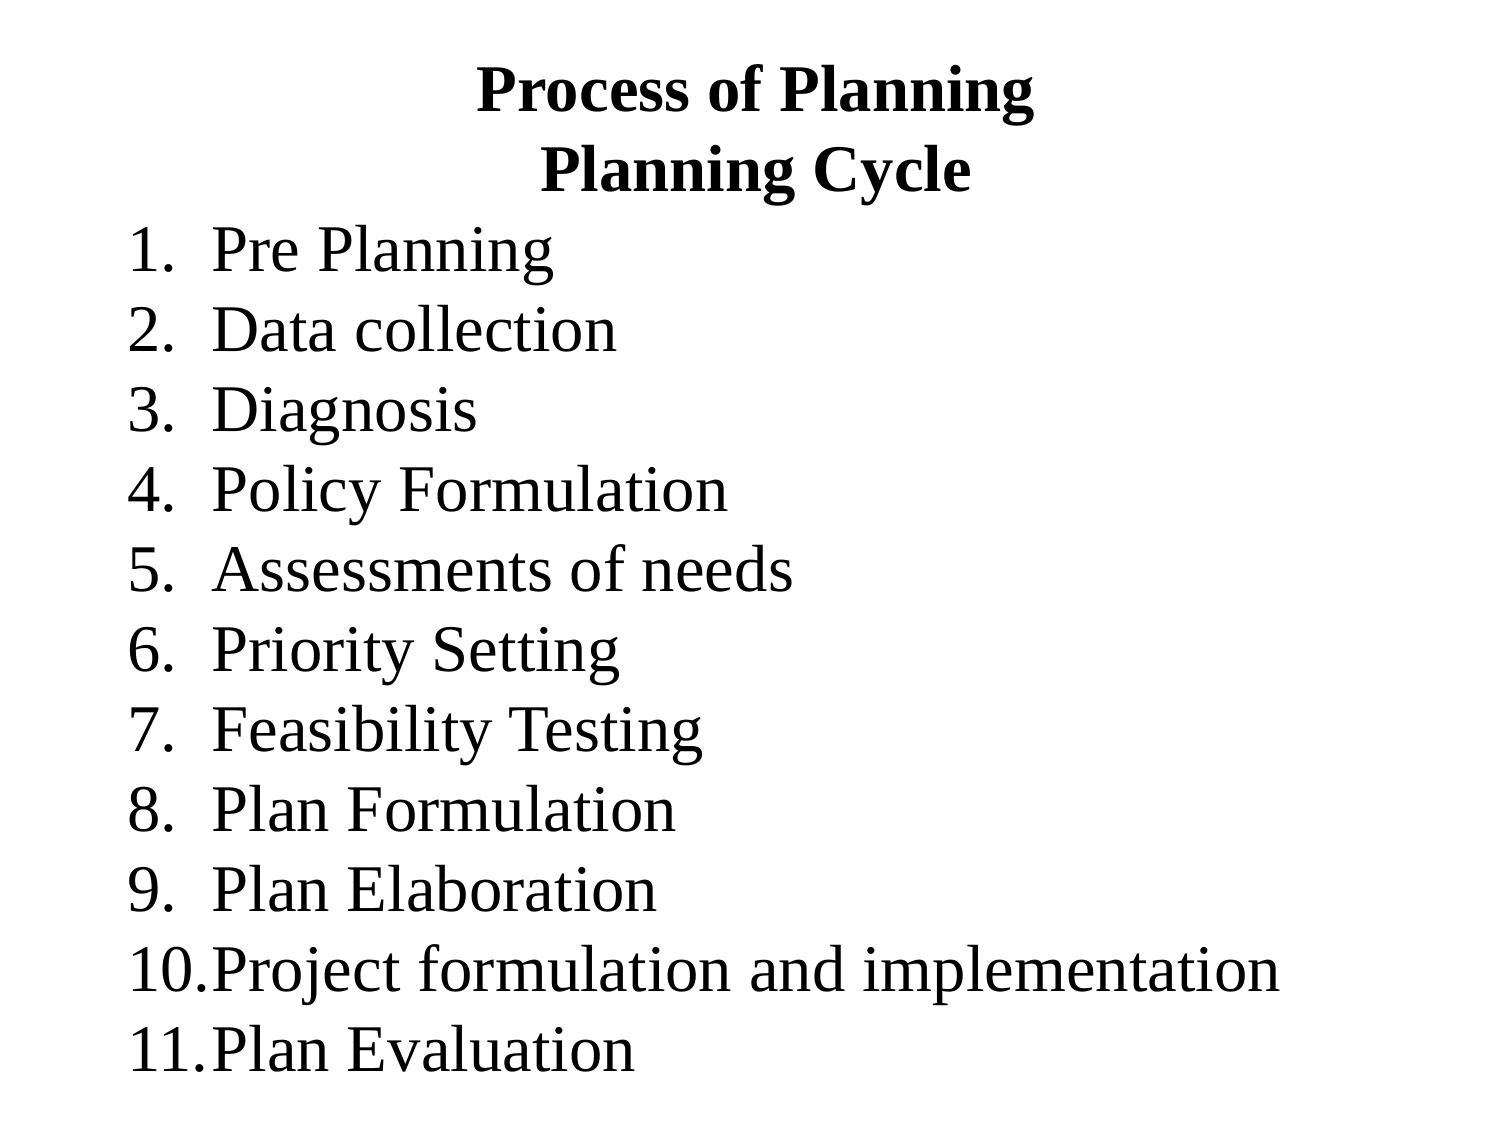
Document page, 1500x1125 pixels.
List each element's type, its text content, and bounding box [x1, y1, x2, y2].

text_box Process of Planning Planning Cycle Pre Planning Data collection Diagnosis Policy Formulation Assessments of needs Priority Setting Feasibility Testing Plan Formulation Plan Elaboration Project formulation and implementation Plan Evaluation [112, 37, 1400, 1092]
